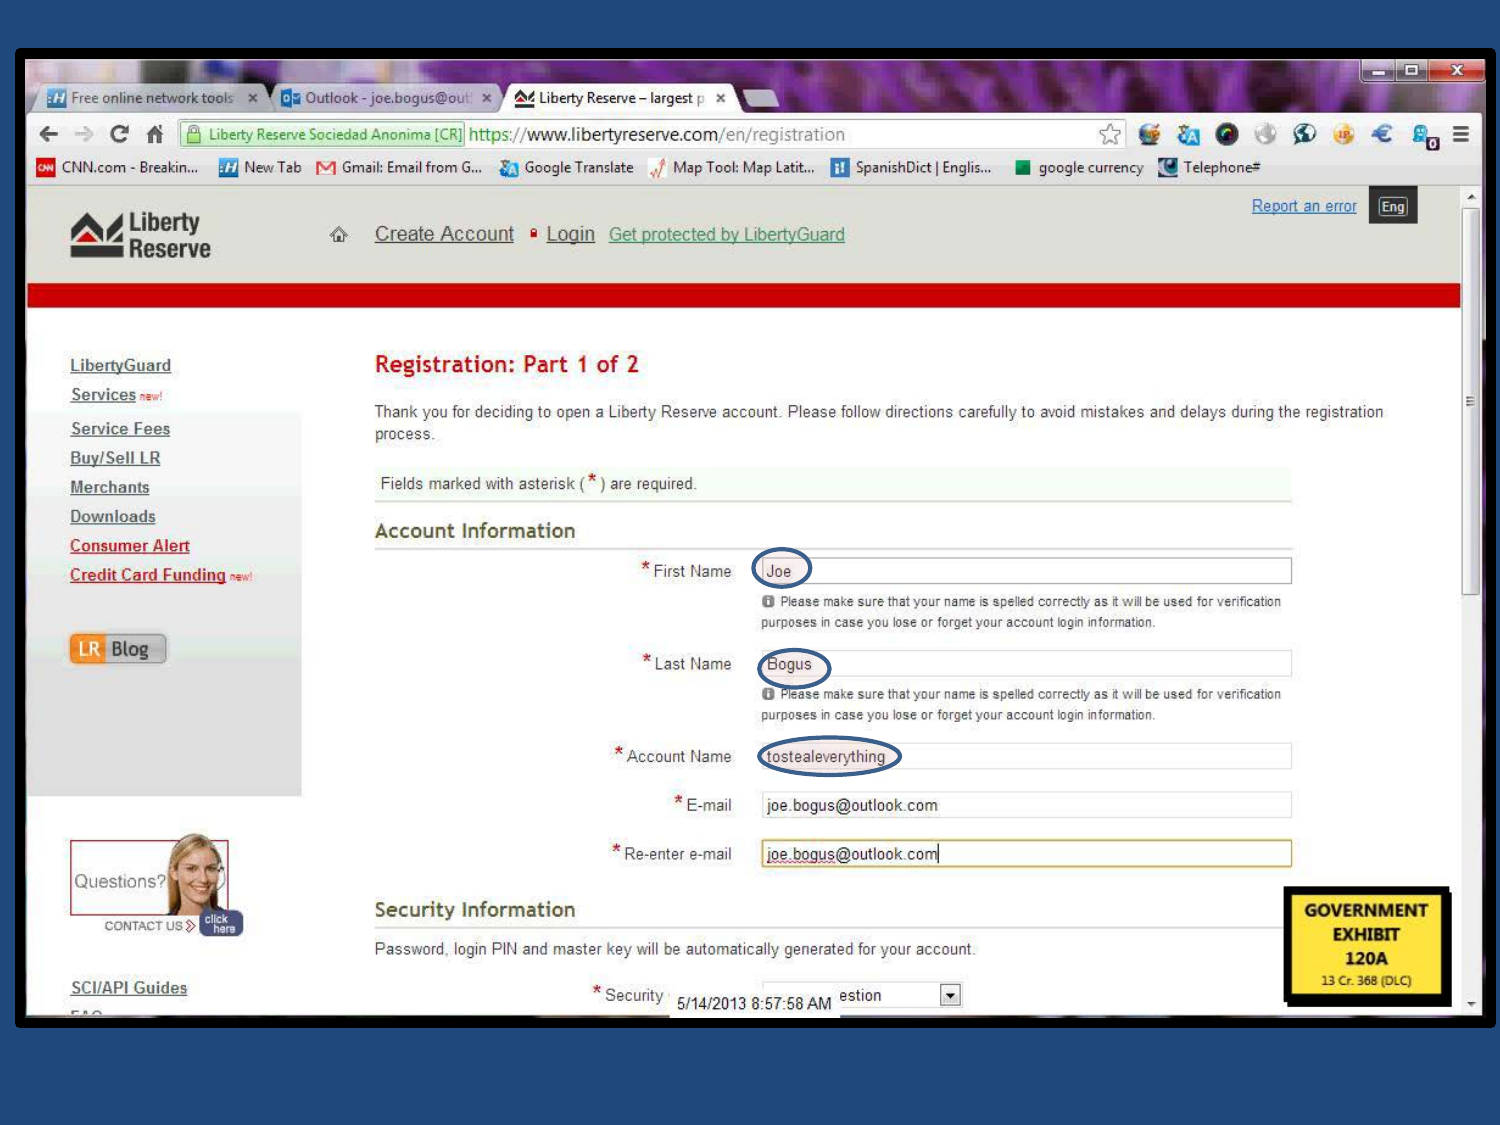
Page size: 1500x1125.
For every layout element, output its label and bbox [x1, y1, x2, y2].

picture [24, 58, 1487, 1019]
